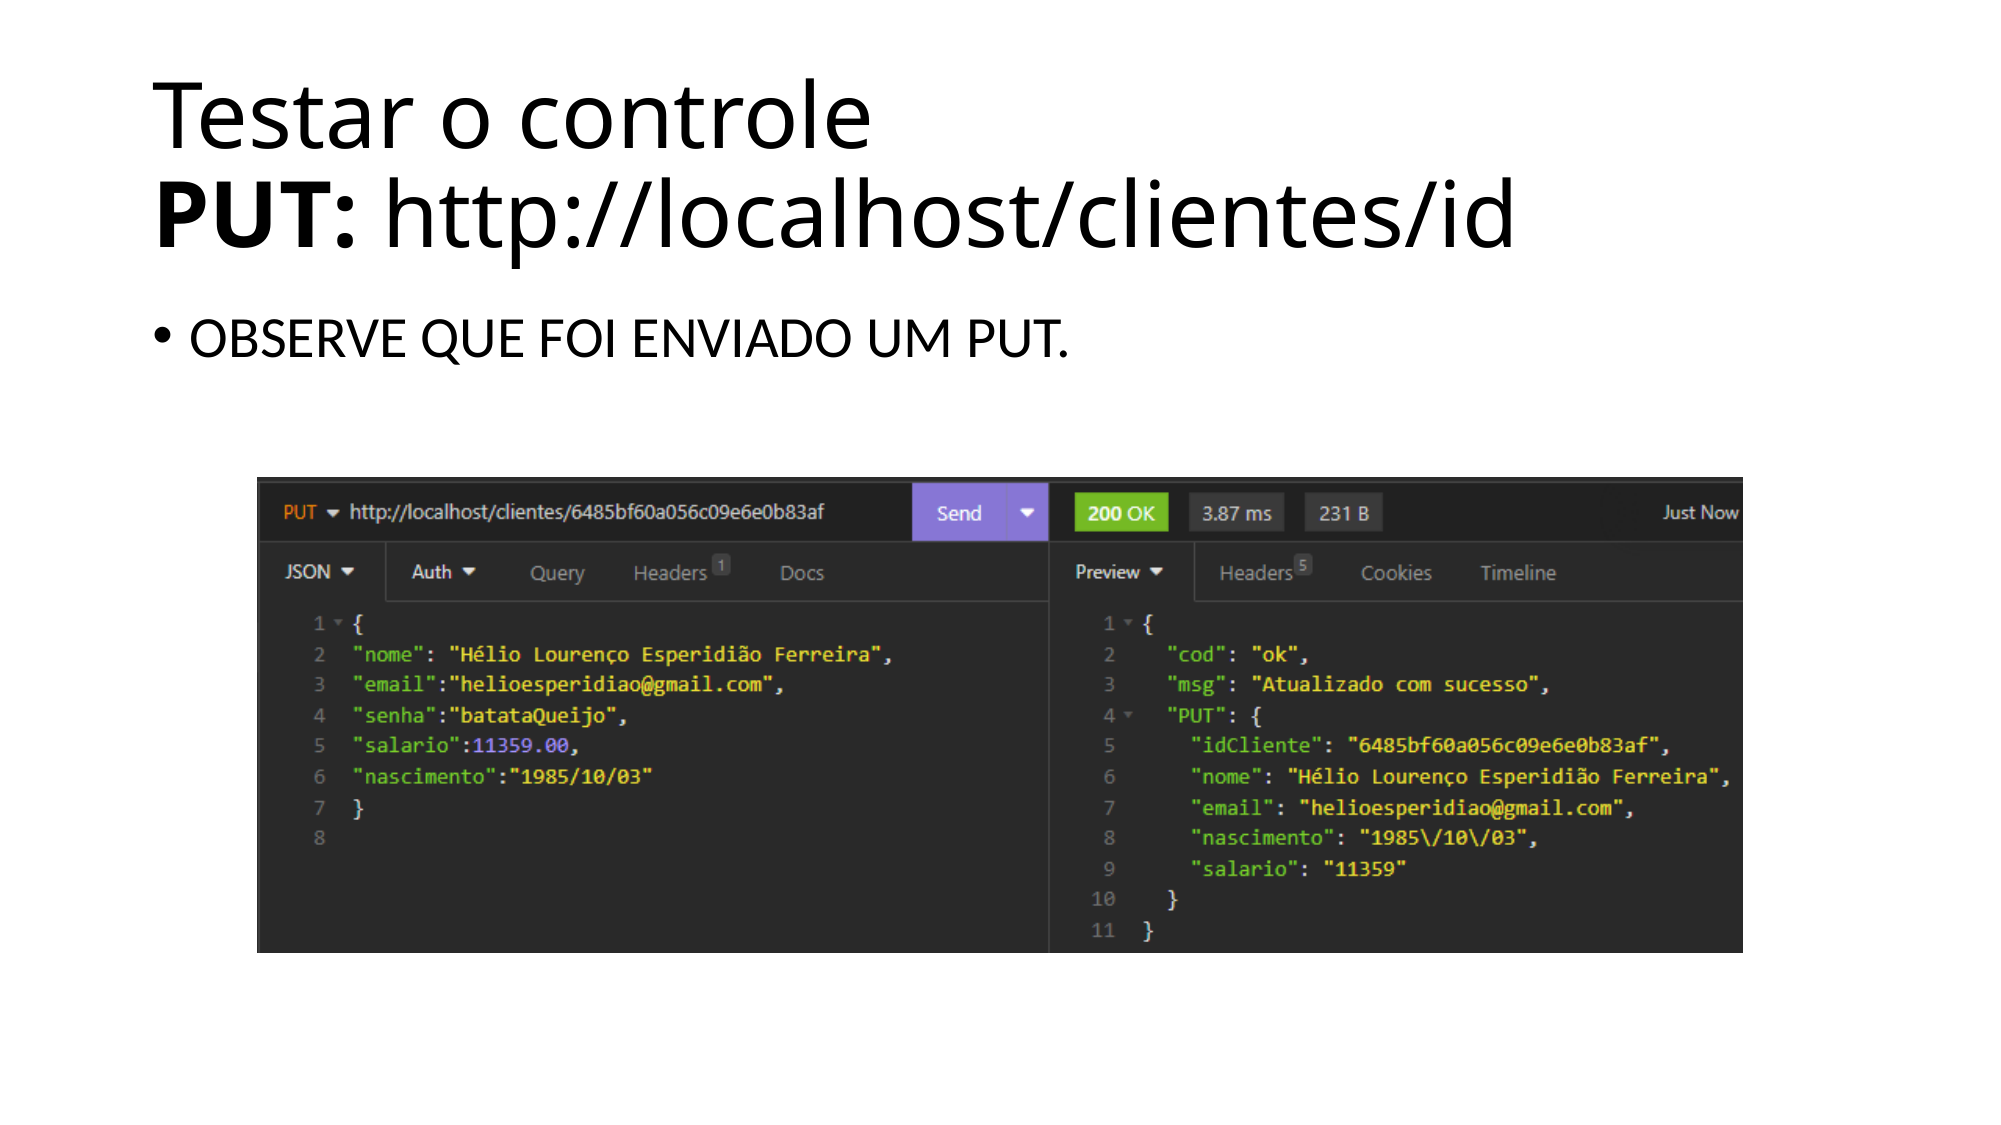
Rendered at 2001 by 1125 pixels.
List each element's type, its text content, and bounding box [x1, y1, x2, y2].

title Testar o controle PUT: http://localhost/clientes/id [137, 59, 1863, 278]
picture [257, 477, 1743, 954]
list OBSERVE QUE FOI ENVIADO UM PUT. [137, 299, 1863, 1014]
